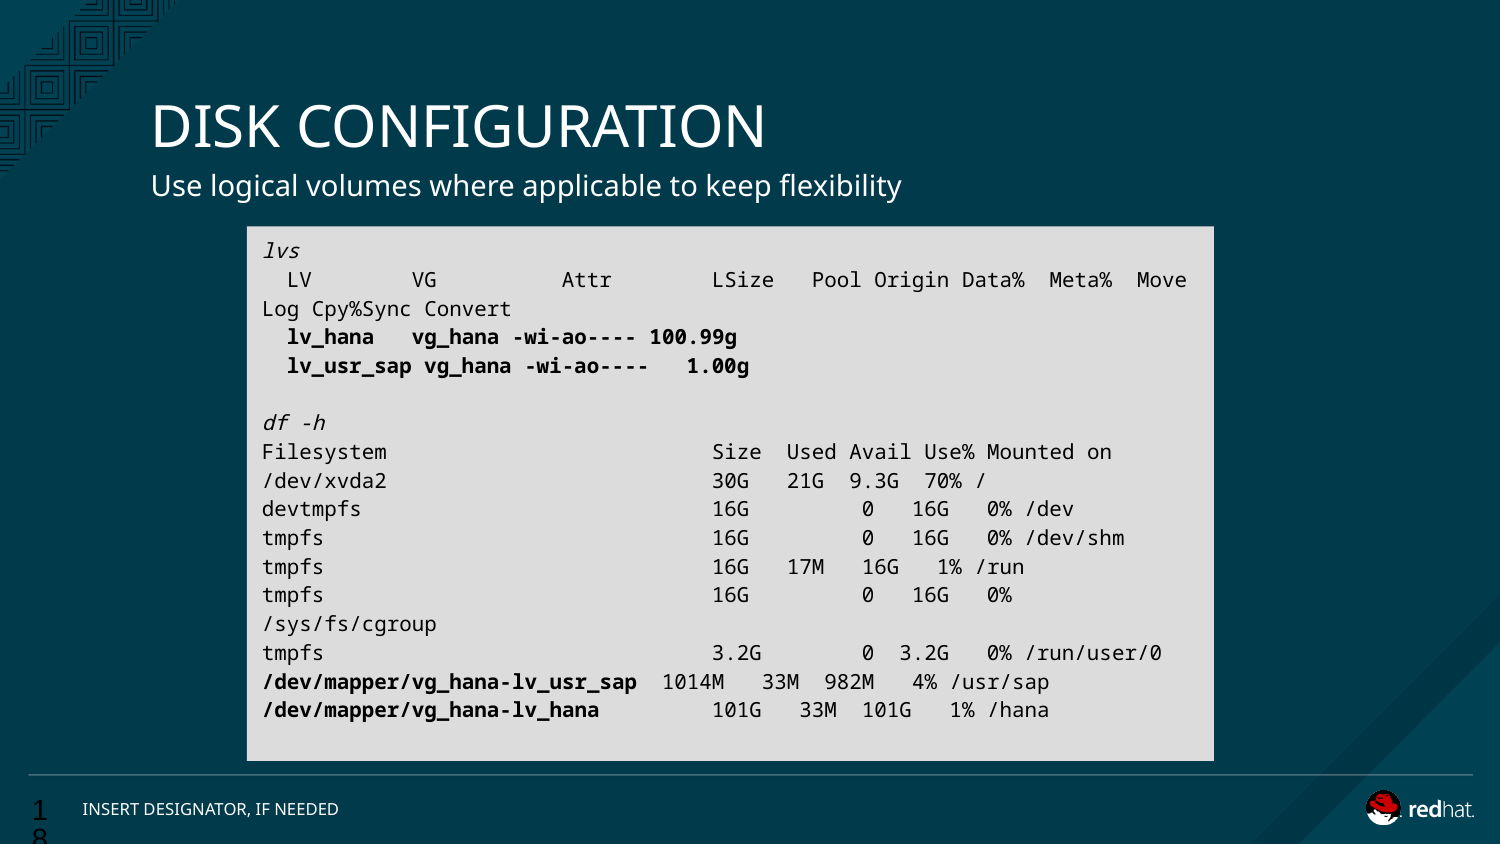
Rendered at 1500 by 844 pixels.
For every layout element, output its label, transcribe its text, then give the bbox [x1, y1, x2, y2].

picture [1410, 805, 1416, 816]
title DISK CONFIGURATION [135, 0, 1365, 152]
picture [1367, 791, 1400, 824]
text_box lvs LV VG Attr LSize Pool Origin Data% Meta% Move Log Cpy%Sync Convert lv_hana vg_hana -wi-ao---- 100.99g lv_usr_sap vg_hana -wi-ao---- 1.00g df -h Filesystem Size Used Avail Use% Mounted on /dev/xvda2 30G 21G 9.3G 70% / devtmpfs 16G 0 16G 0% /dev tmpfs 16G 0 16G 0% /dev/shm tmpfs 16G 17M 16G 1% /run tmpfs 16G 0 16G 0% /sys/fs/cgroup tmpfs 3.2G 0 3.2G 0% /run/user/0 /dev/mapper/vg_hana-lv_usr_sap 1014M 33M 982M 4% /usr/sap /dev/mapper/vg_hana-lv_hana 101G 33M 101G 1% /hana [246, 261, 1214, 761]
picture [1418, 806, 1427, 817]
picture [1430, 800, 1440, 817]
subtitle Use logical volumes where applicable to keep flexibility [135, 152, 1390, 261]
slide_number ‹#› [16, 776, 77, 842]
